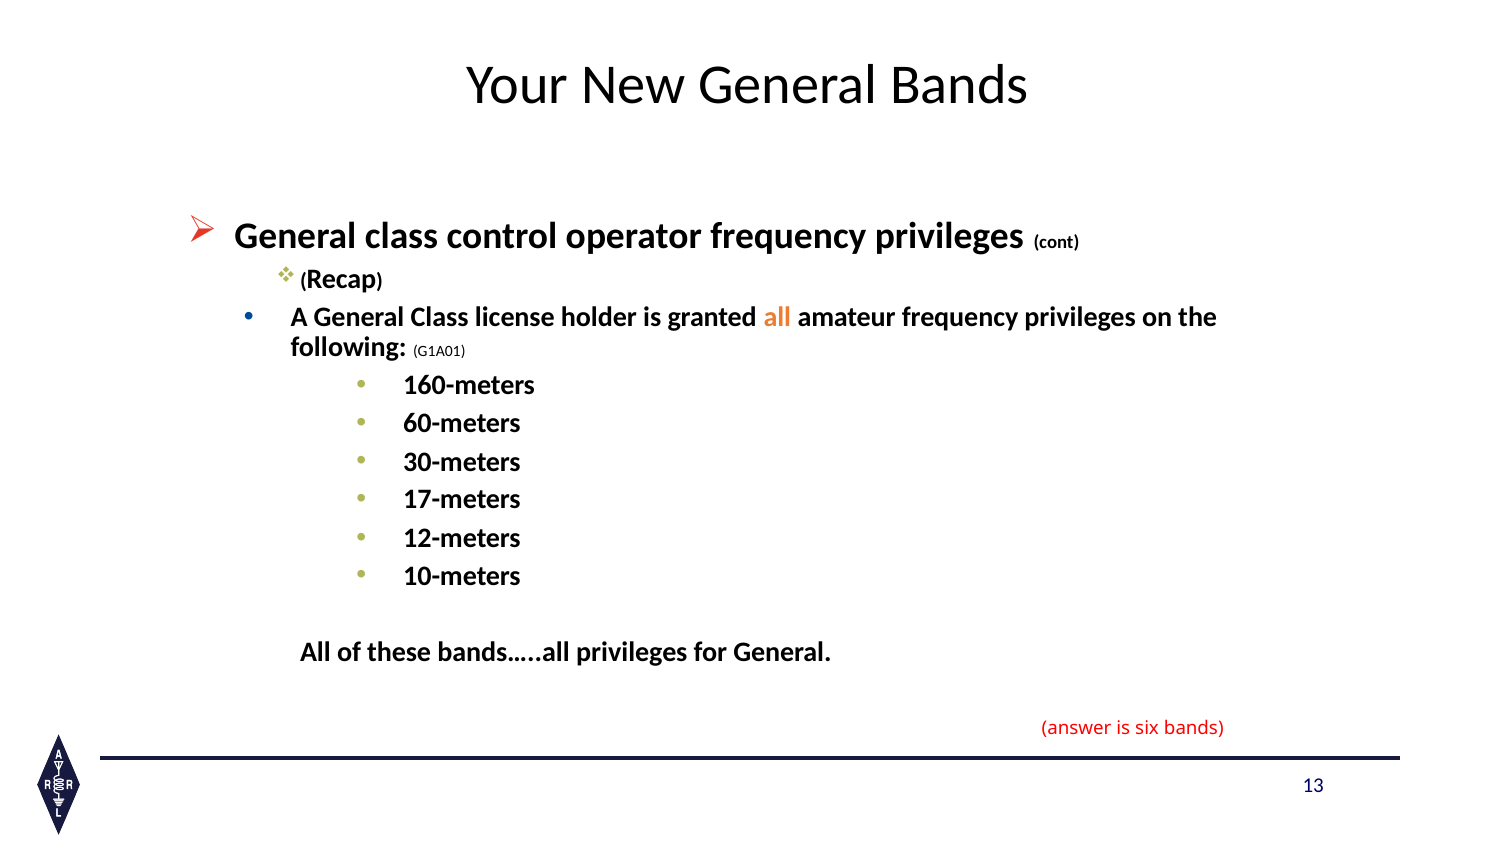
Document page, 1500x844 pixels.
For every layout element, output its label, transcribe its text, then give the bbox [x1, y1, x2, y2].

title Your New General Bands [216, 48, 1280, 156]
list General class control operator frequency privileges (cont) (Recap) A General Class license holder is granted all amateur frequency privileges on the following: (G1A01) 160-meters 60-meters 30-meters 17-meters 12-meters 10-meters All of these bands…..all privileges for General. [187, 209, 1320, 750]
picture [37, 734, 80, 835]
slide_number 13 [1302, 761, 1400, 807]
text_box (answer is six bands) [1026, 708, 1240, 746]
